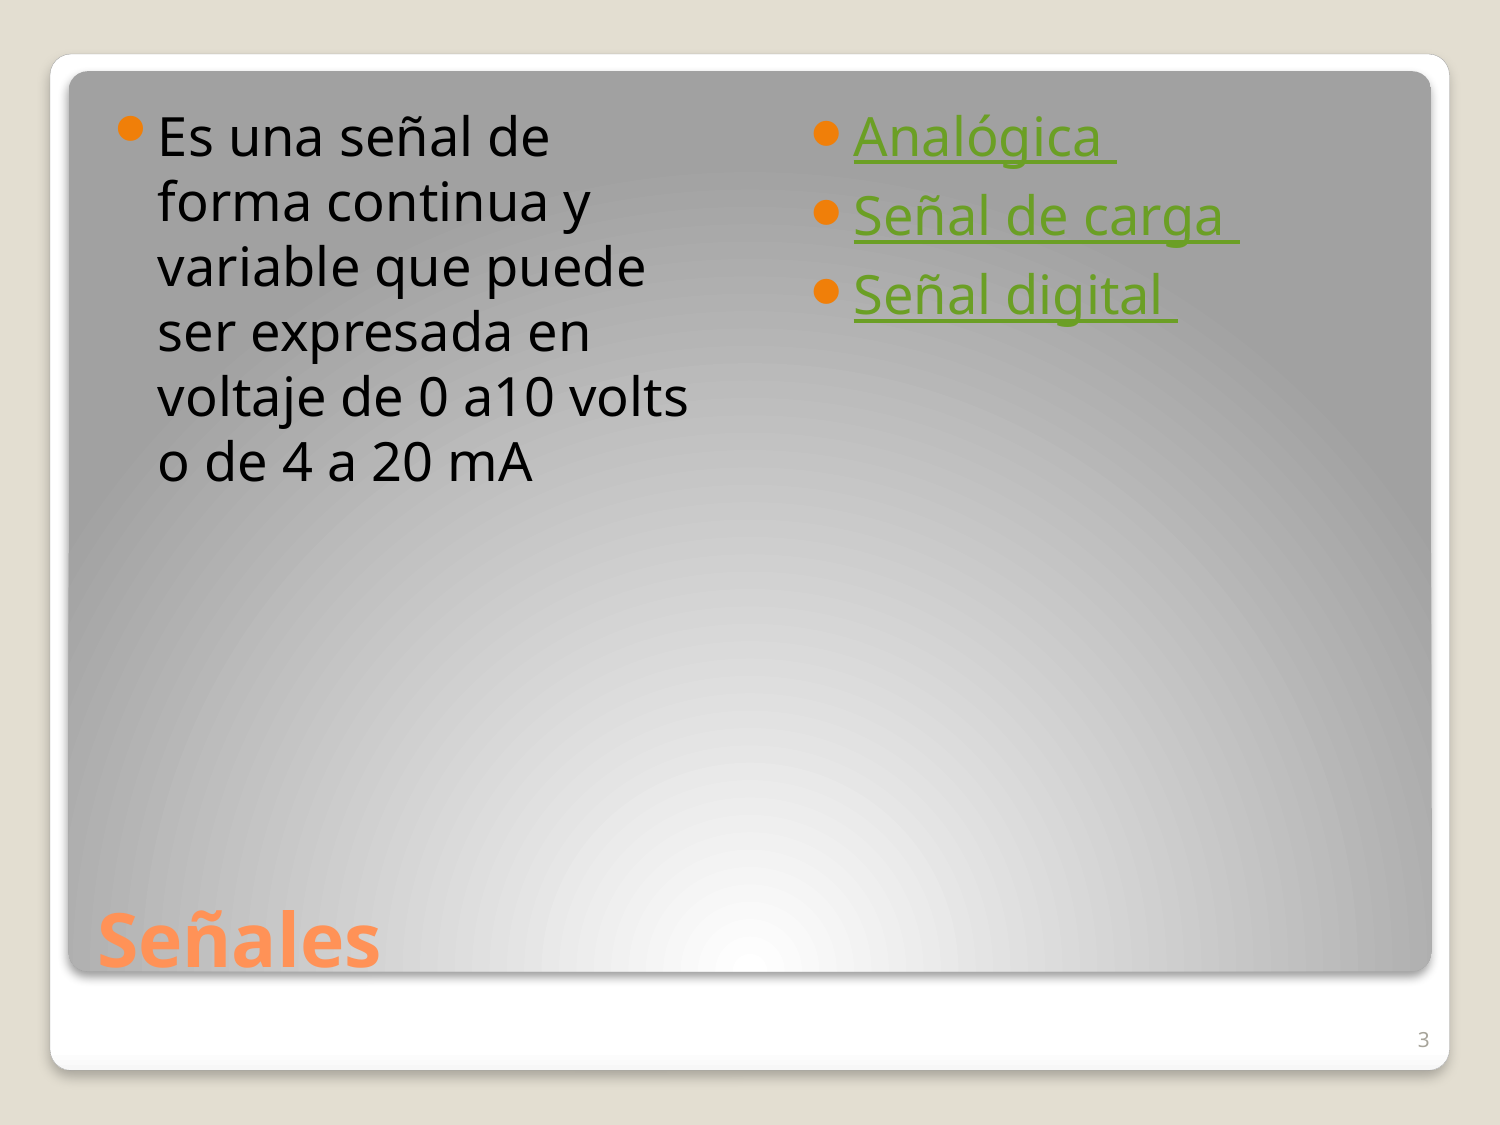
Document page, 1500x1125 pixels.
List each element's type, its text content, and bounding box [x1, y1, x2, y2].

slide_number 3 [1369, 1002, 1445, 1063]
title Señales [82, 817, 1425, 991]
list Analógica Señal de carga Señal digital [780, 86, 1426, 807]
list Es una señal de forma continua y variable que puede ser expresada en voltaje de 0 a10 volts o de 4 a 20 mA [84, 86, 730, 807]
